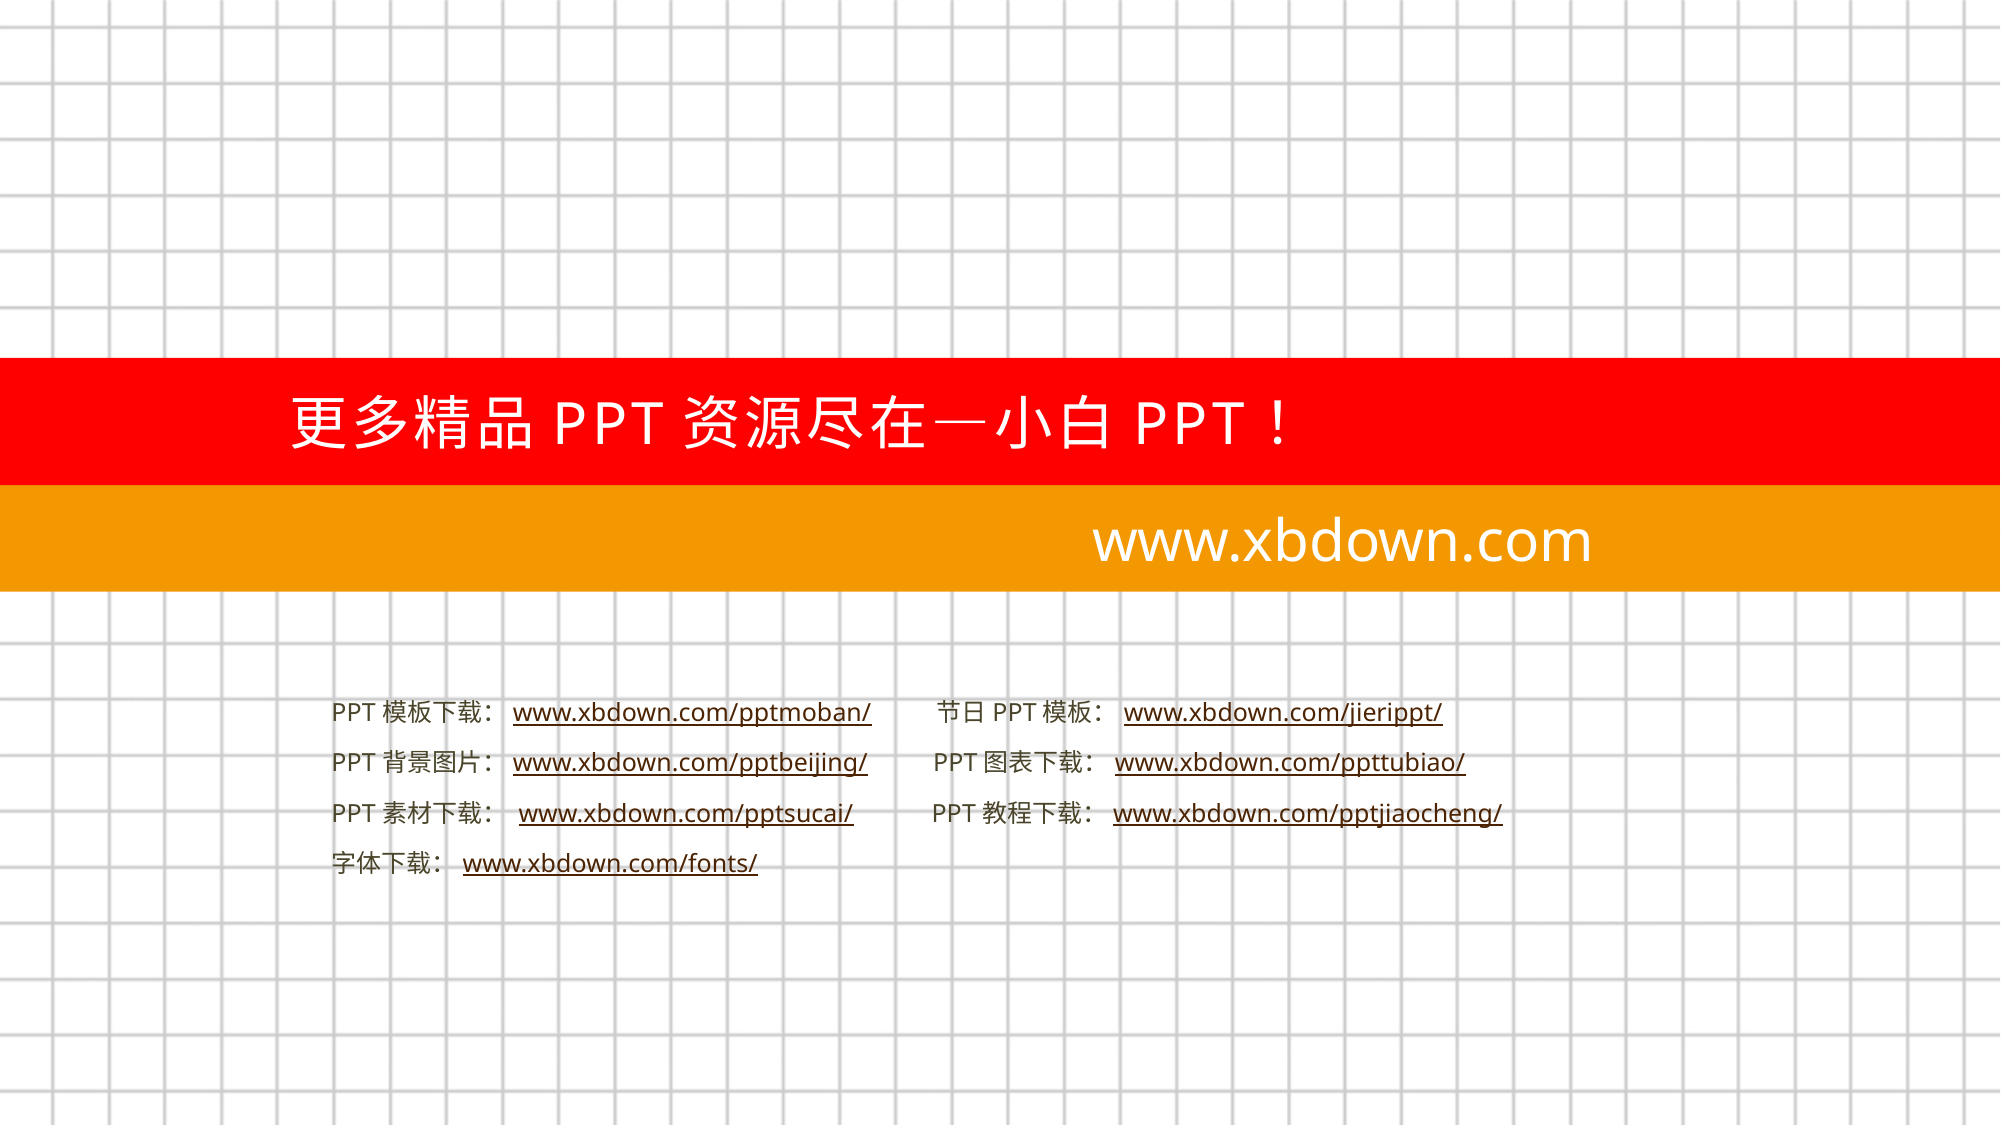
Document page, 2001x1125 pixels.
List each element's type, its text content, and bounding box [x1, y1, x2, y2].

text_box PPT模板下载：www.xbdown.com/pptmoban/ 节日PPT模板：www.xbdown.com/jierippt/ PPT背景图片：www.xbdown.com/pptbeijing/ PPT图表下载：www.xbdown.com/ppttubiao/ PPT素材下载： www.xbdown.com/pptsucai/ PPT教程下载：www.xbdown.com/pptjiaocheng/ 字体下载：www.xbdown.com/fonts/ [316, 642, 1688, 920]
text_box 更多精品PPT资源尽在—小白PPT！ [0, 357, 2000, 486]
picture [0, 0, 2001, 1125]
text_box www.xbdown.com [0, 486, 2000, 593]
